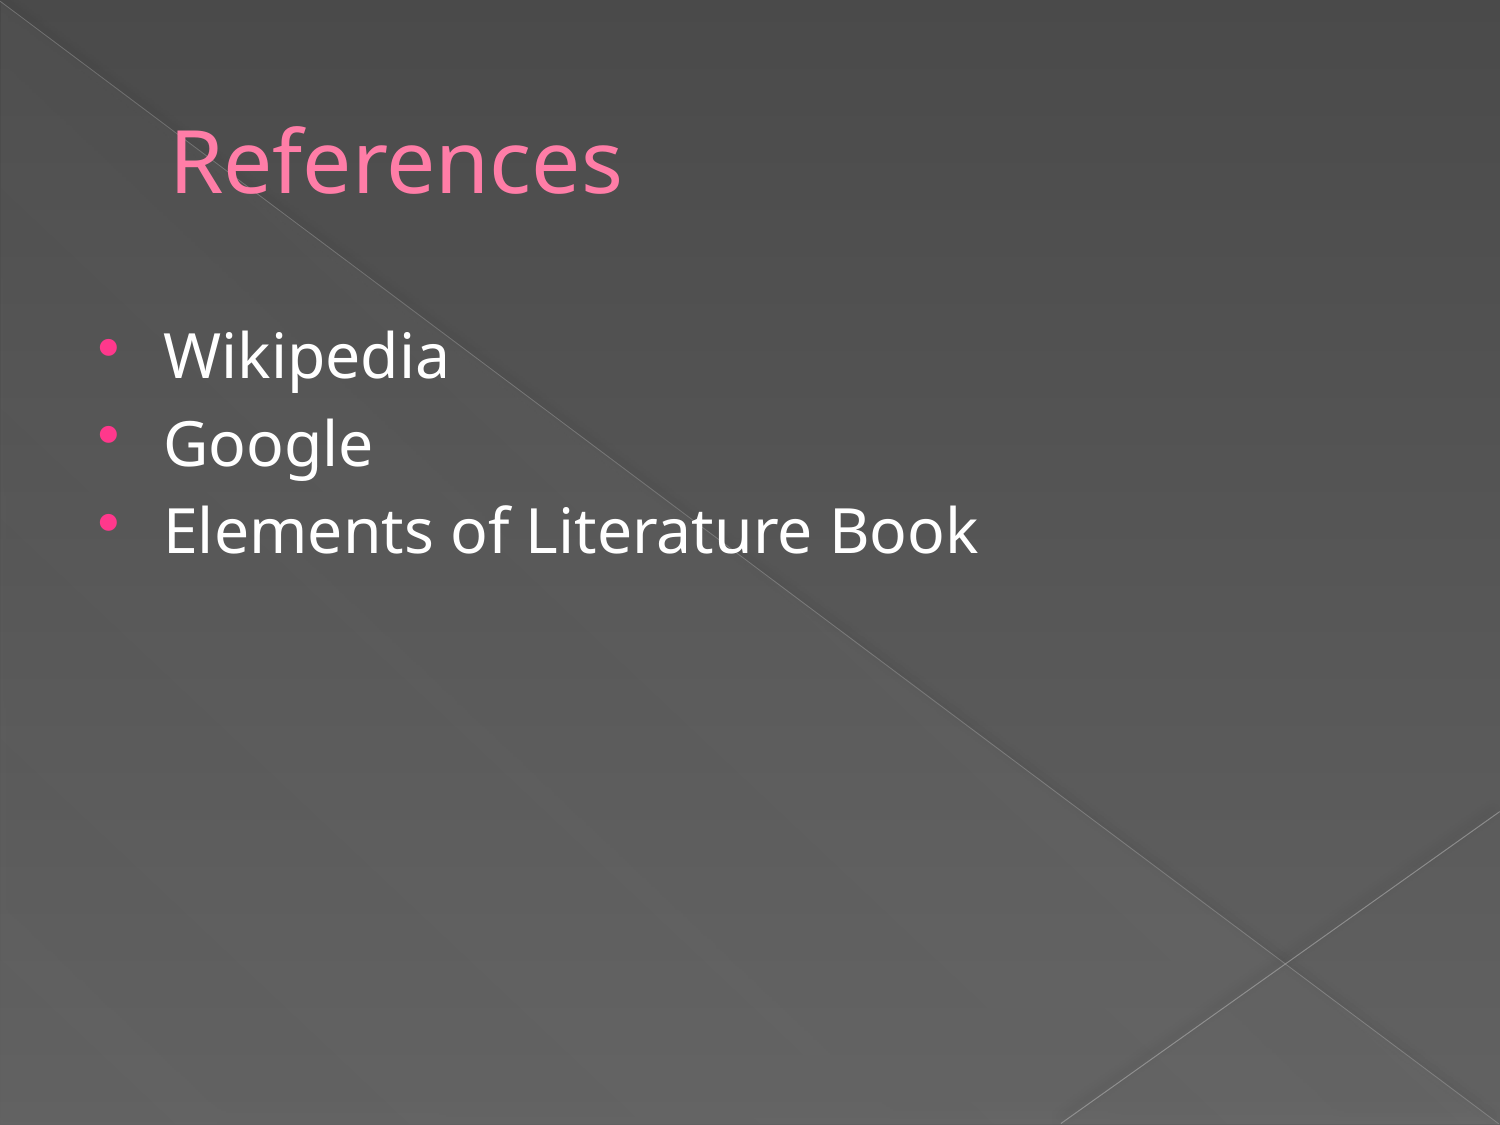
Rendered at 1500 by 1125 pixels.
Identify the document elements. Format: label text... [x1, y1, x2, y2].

list Wikipedia Google Elements of Literature Book [75, 308, 1425, 1059]
title References [75, 43, 1425, 274]
